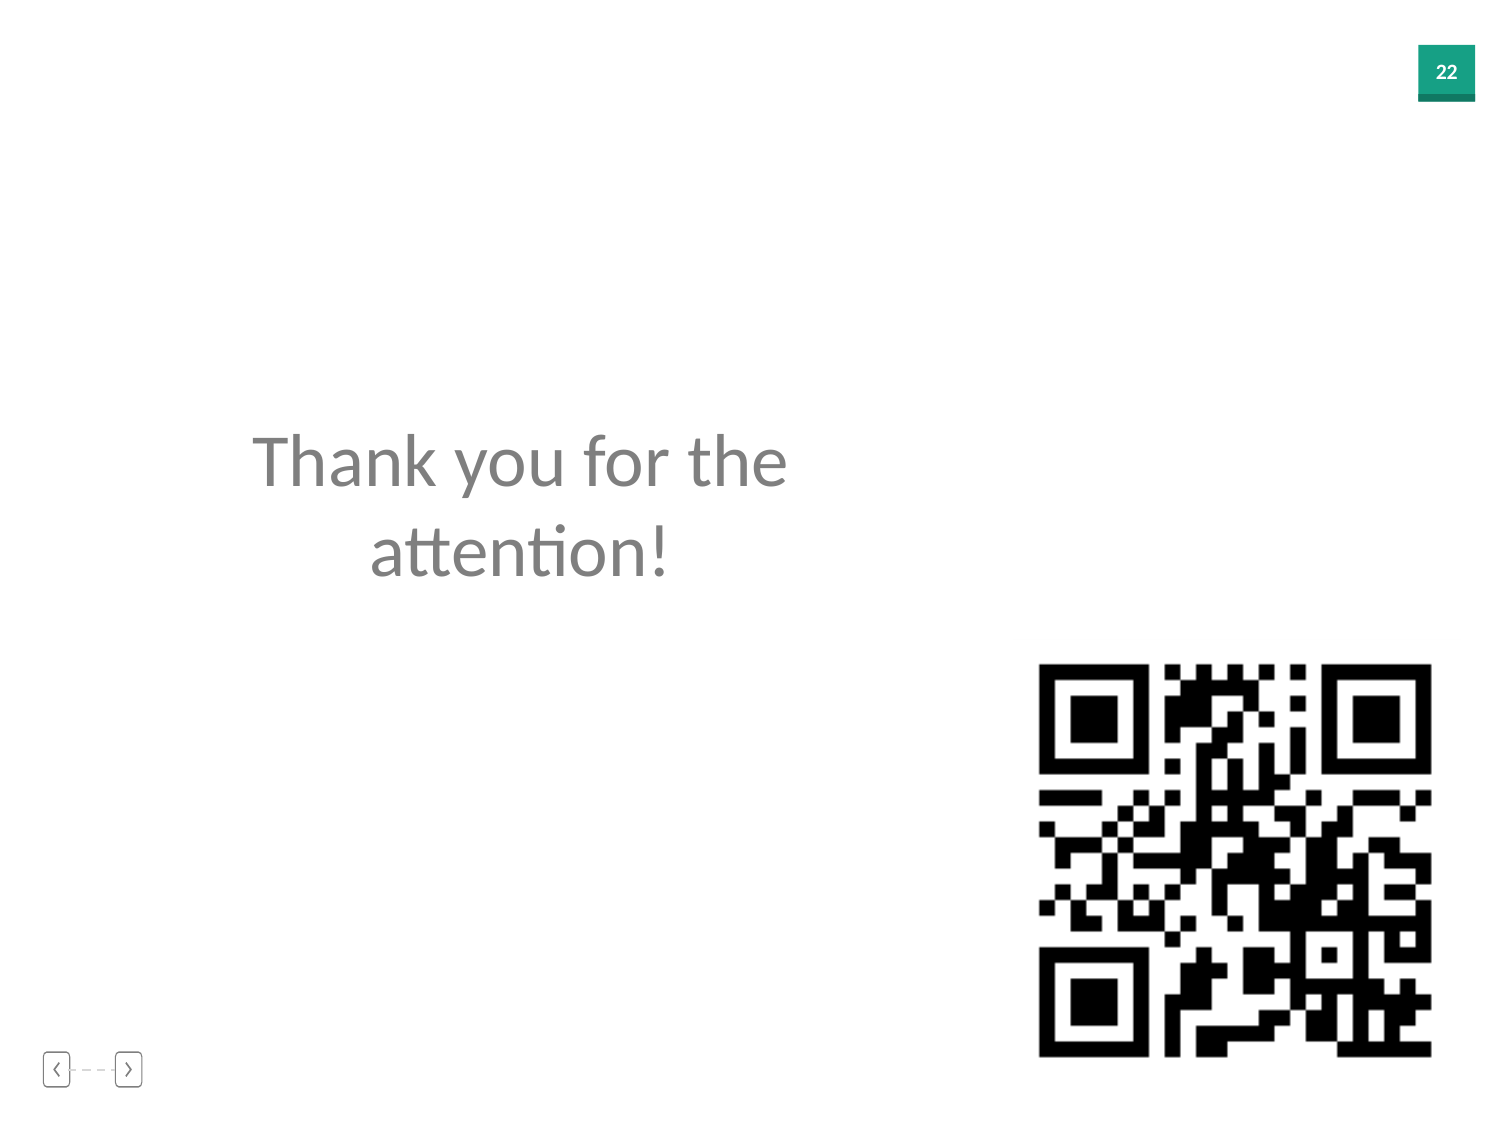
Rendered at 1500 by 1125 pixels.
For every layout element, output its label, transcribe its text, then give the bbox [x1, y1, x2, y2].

picture [1012, 638, 1461, 1087]
text_box Thank you for the attention! [77, 403, 965, 510]
